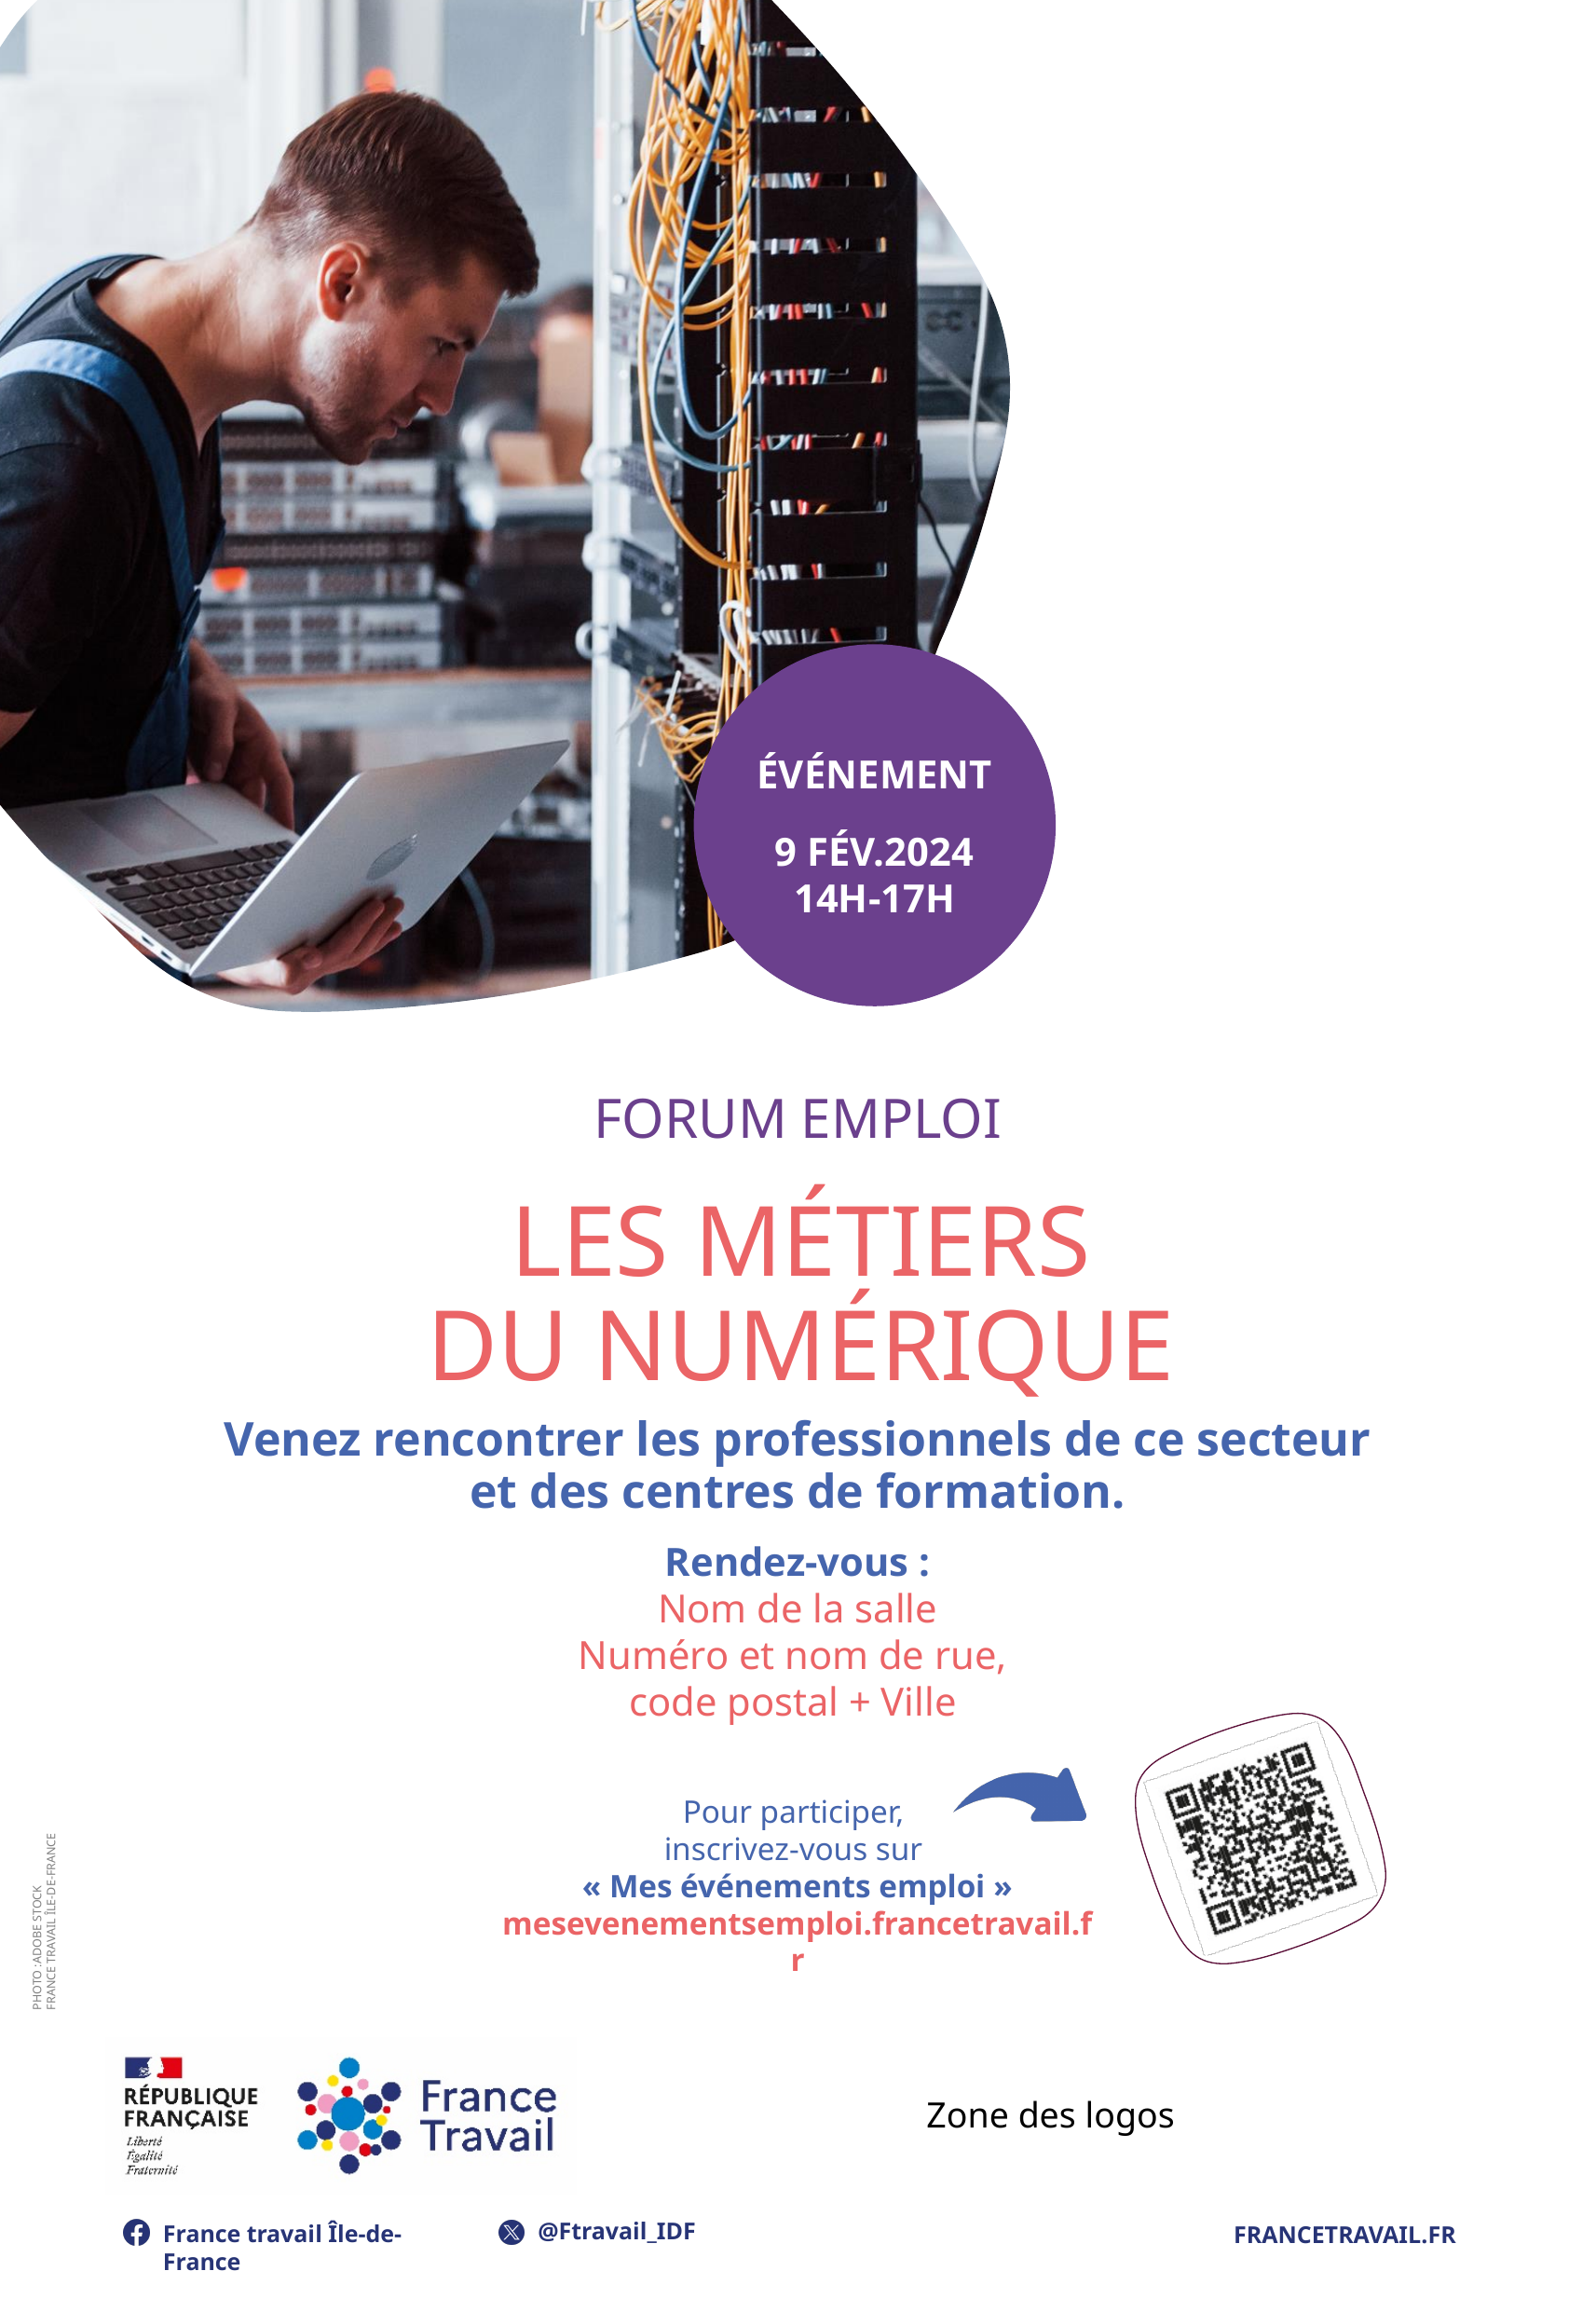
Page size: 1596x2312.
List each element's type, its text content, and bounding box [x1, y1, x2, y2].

text_box [724, 928, 1026, 1008]
picture [948, 1748, 1091, 1869]
text_box Les métiers du numérique [0, 1185, 1596, 1405]
text_box Événement 9 fév.2024 14h-17h [628, 746, 1122, 928]
text_box Pour participer, inscrivez-vous sur « Mes événements emploi » mesevenementsemploi.francetravail.fr [484, 1785, 1111, 1985]
text_box France travail Île-de-France [149, 2212, 488, 2282]
text_box [710, 642, 1040, 746]
text_box Zone des logos [604, 2051, 1497, 2176]
text_box francetravail.fr [1220, 2213, 1522, 2255]
text_box [0, 0, 1011, 1012]
picture [1128, 1707, 1392, 1970]
picture [498, 2219, 525, 2246]
picture [104, 2036, 578, 2195]
text_box Rendez-vous : Nom de la salle Numéro et nom de rue, code postal + Ville [0, 1530, 1596, 1731]
text_box Venez rencontrer les professionnels de ce secteur et des centres de formation. [0, 1405, 1596, 1525]
text_box @Ftravail_IDF [524, 2209, 724, 2252]
text_box Forum emploi [0, 1076, 1596, 1156]
picture [122, 2219, 150, 2246]
